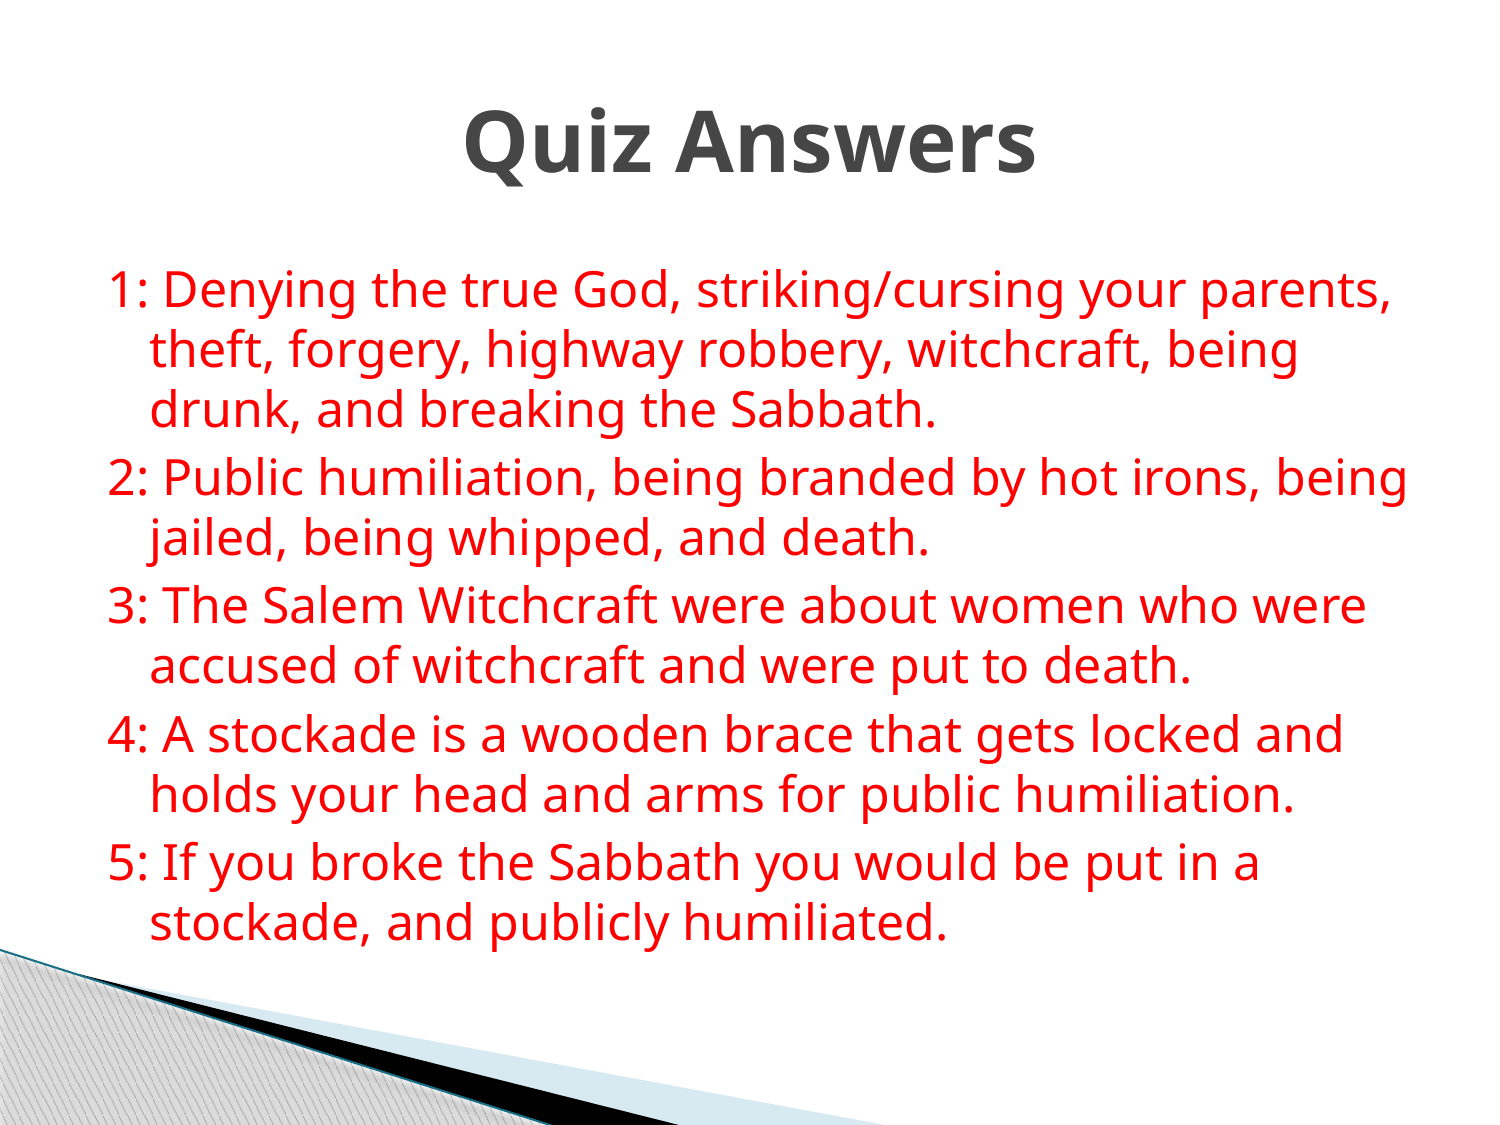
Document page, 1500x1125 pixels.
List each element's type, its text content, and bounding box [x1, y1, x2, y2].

title Quiz Answers [75, 45, 1425, 233]
list 1: Denying the true God, striking/cursing your parents, theft, forgery, highway robbery, witchcraft, being drunk, and breaking the Sabbath. 2: Public humiliation, being branded by hot irons, being jailed, being whipped, and death. 3: The Salem Witchcraft were about women who were accused of witchcraft and were put to death. 4: A stockade is a wooden brace that gets locked and holds your head and arms for public humiliation. 5: If you broke the Sabbath you would be put in a stockade, and publicly humiliated. [75, 249, 1425, 993]
